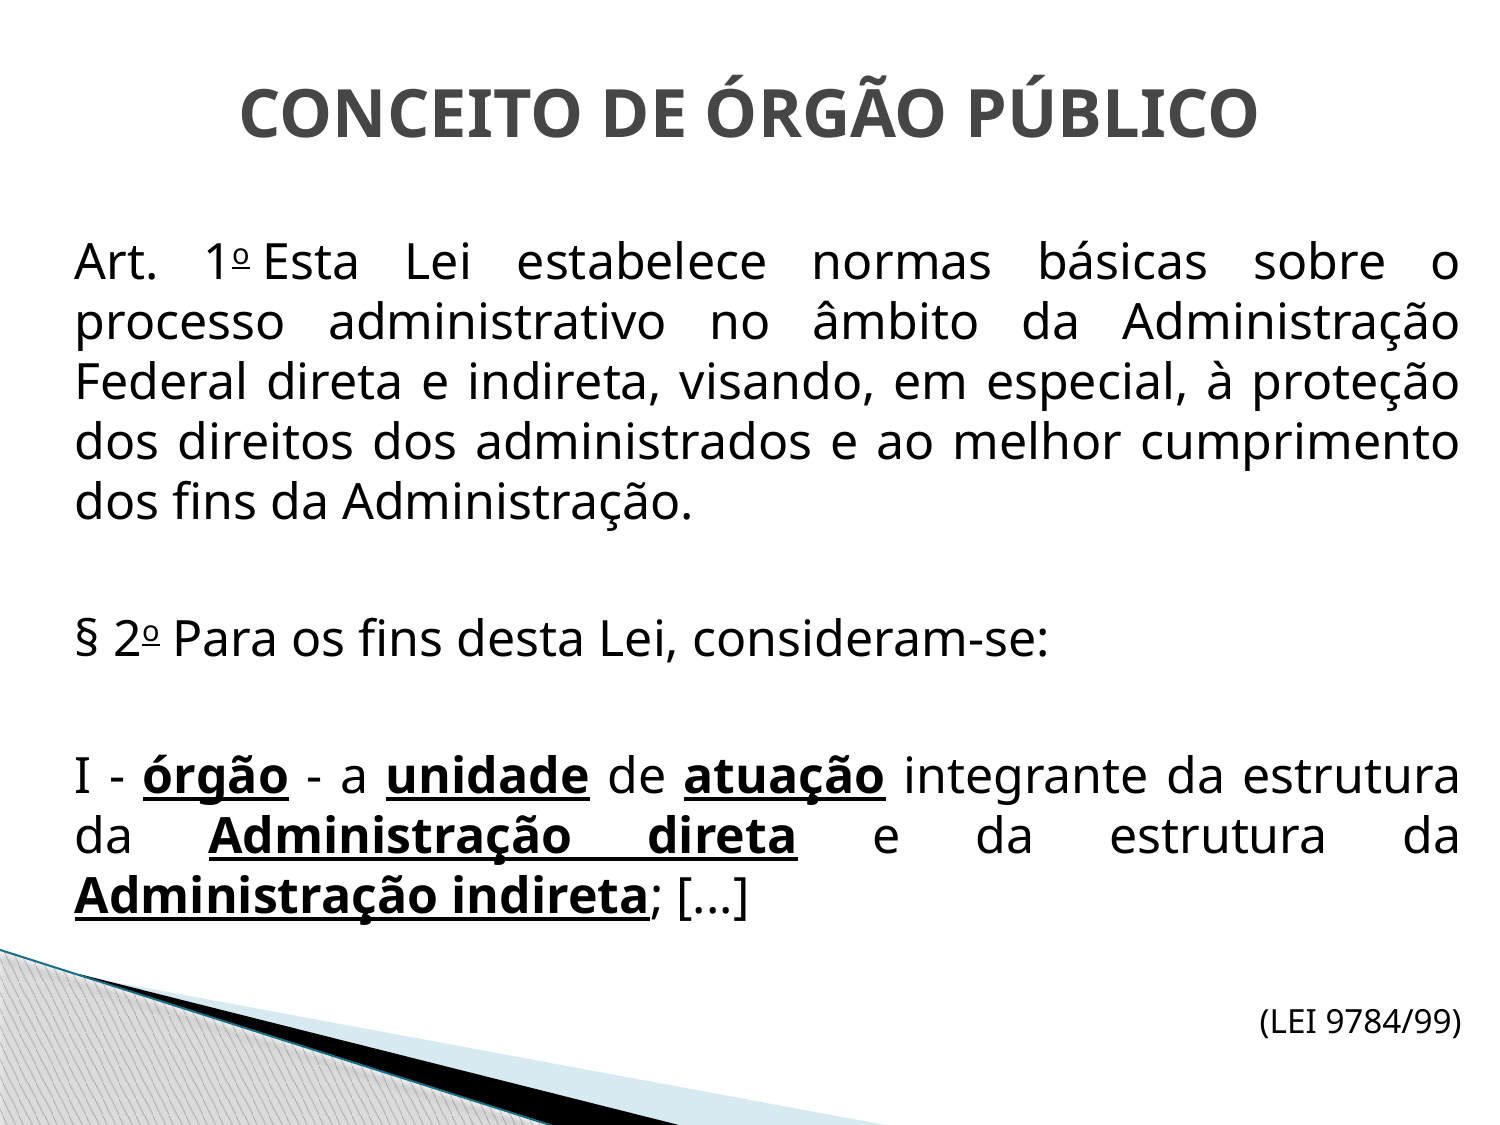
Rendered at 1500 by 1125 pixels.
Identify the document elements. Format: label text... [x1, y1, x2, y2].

title CONCEITO DE ÓRGÃO PÚBLICO [0, 46, 1500, 176]
list Art. 1o Esta Lei estabelece normas básicas sobre o processo administrativo no âmbito da Administração Federal direta e indireta, visando, em especial, à proteção dos direitos dos administrados e ao melhor cumprimento dos fins da Administração. § 2o Para os fins desta Lei, consideram-se: I - órgão - a unidade de atuação integrante da estrutura da Administração direta e da estrutura da Administração indireta; [...] (LEI 9784/99) [0, 164, 1477, 1125]
